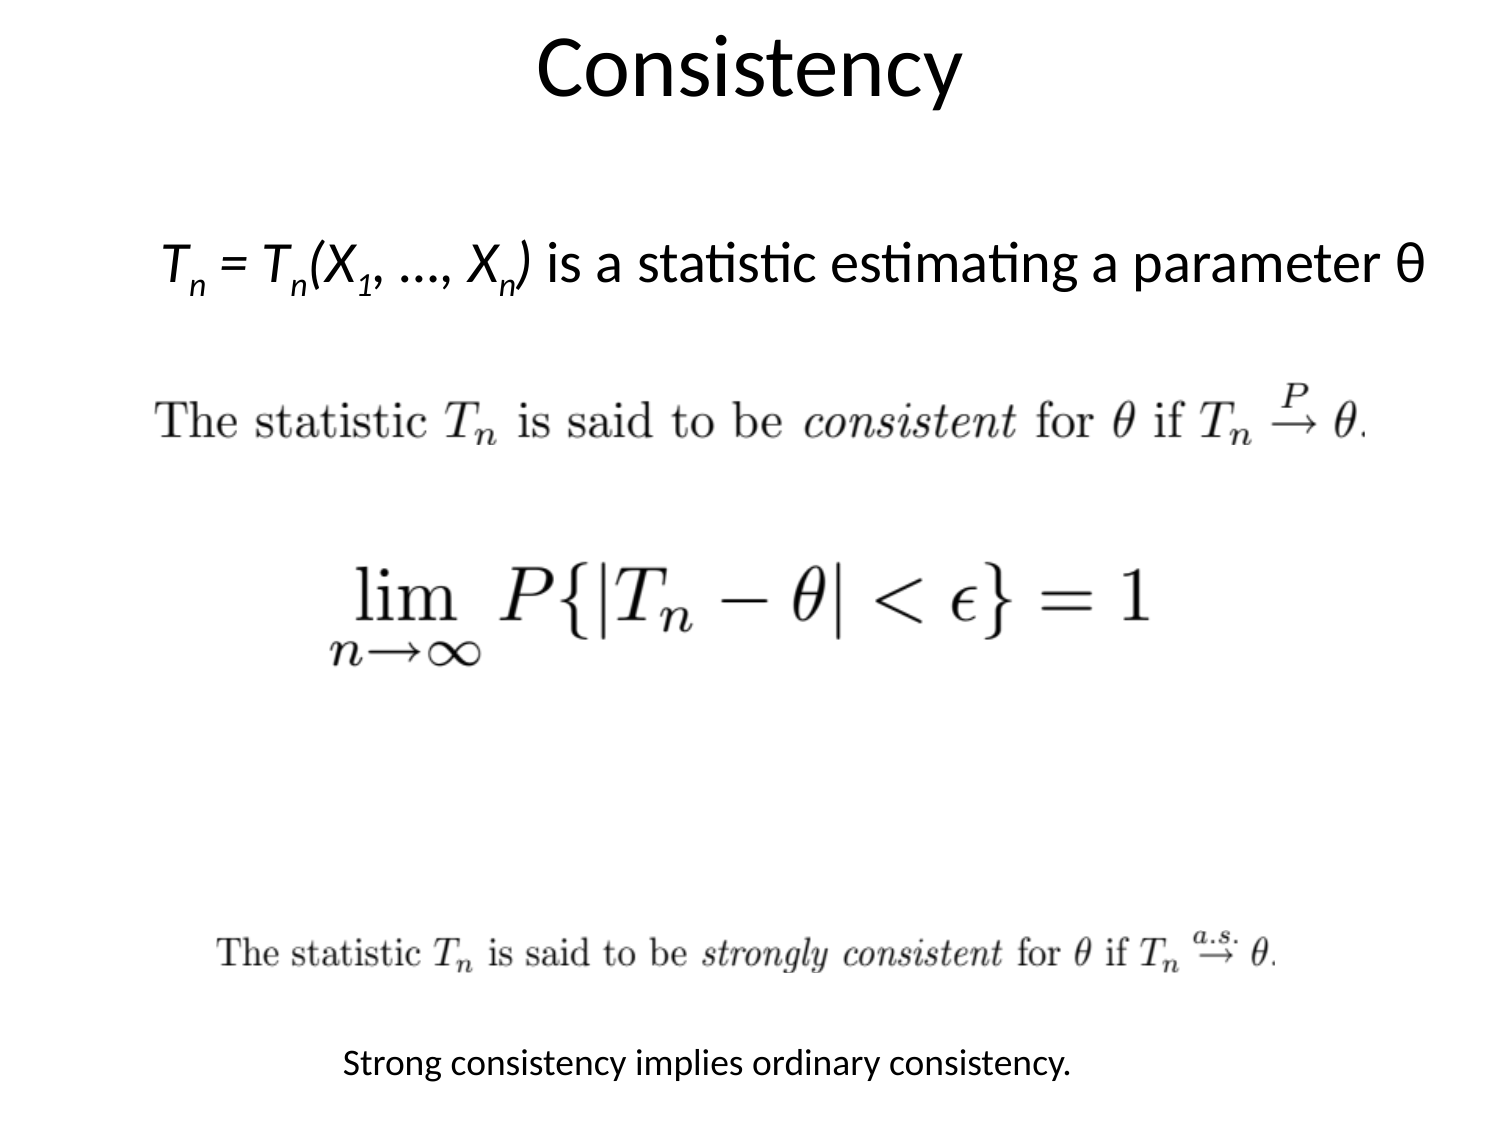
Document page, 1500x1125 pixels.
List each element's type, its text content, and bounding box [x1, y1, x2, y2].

picture [328, 559, 1152, 675]
title Consistency [75, 0, 1425, 123]
text_box Strong consistency implies ordinary consistency. [328, 1030, 1096, 1091]
picture [216, 930, 1275, 973]
picture [153, 382, 1365, 446]
text_box Tn = Tn(X1, …, Xn) is a statistic estimating a parameter θ [145, 216, 1442, 311]
